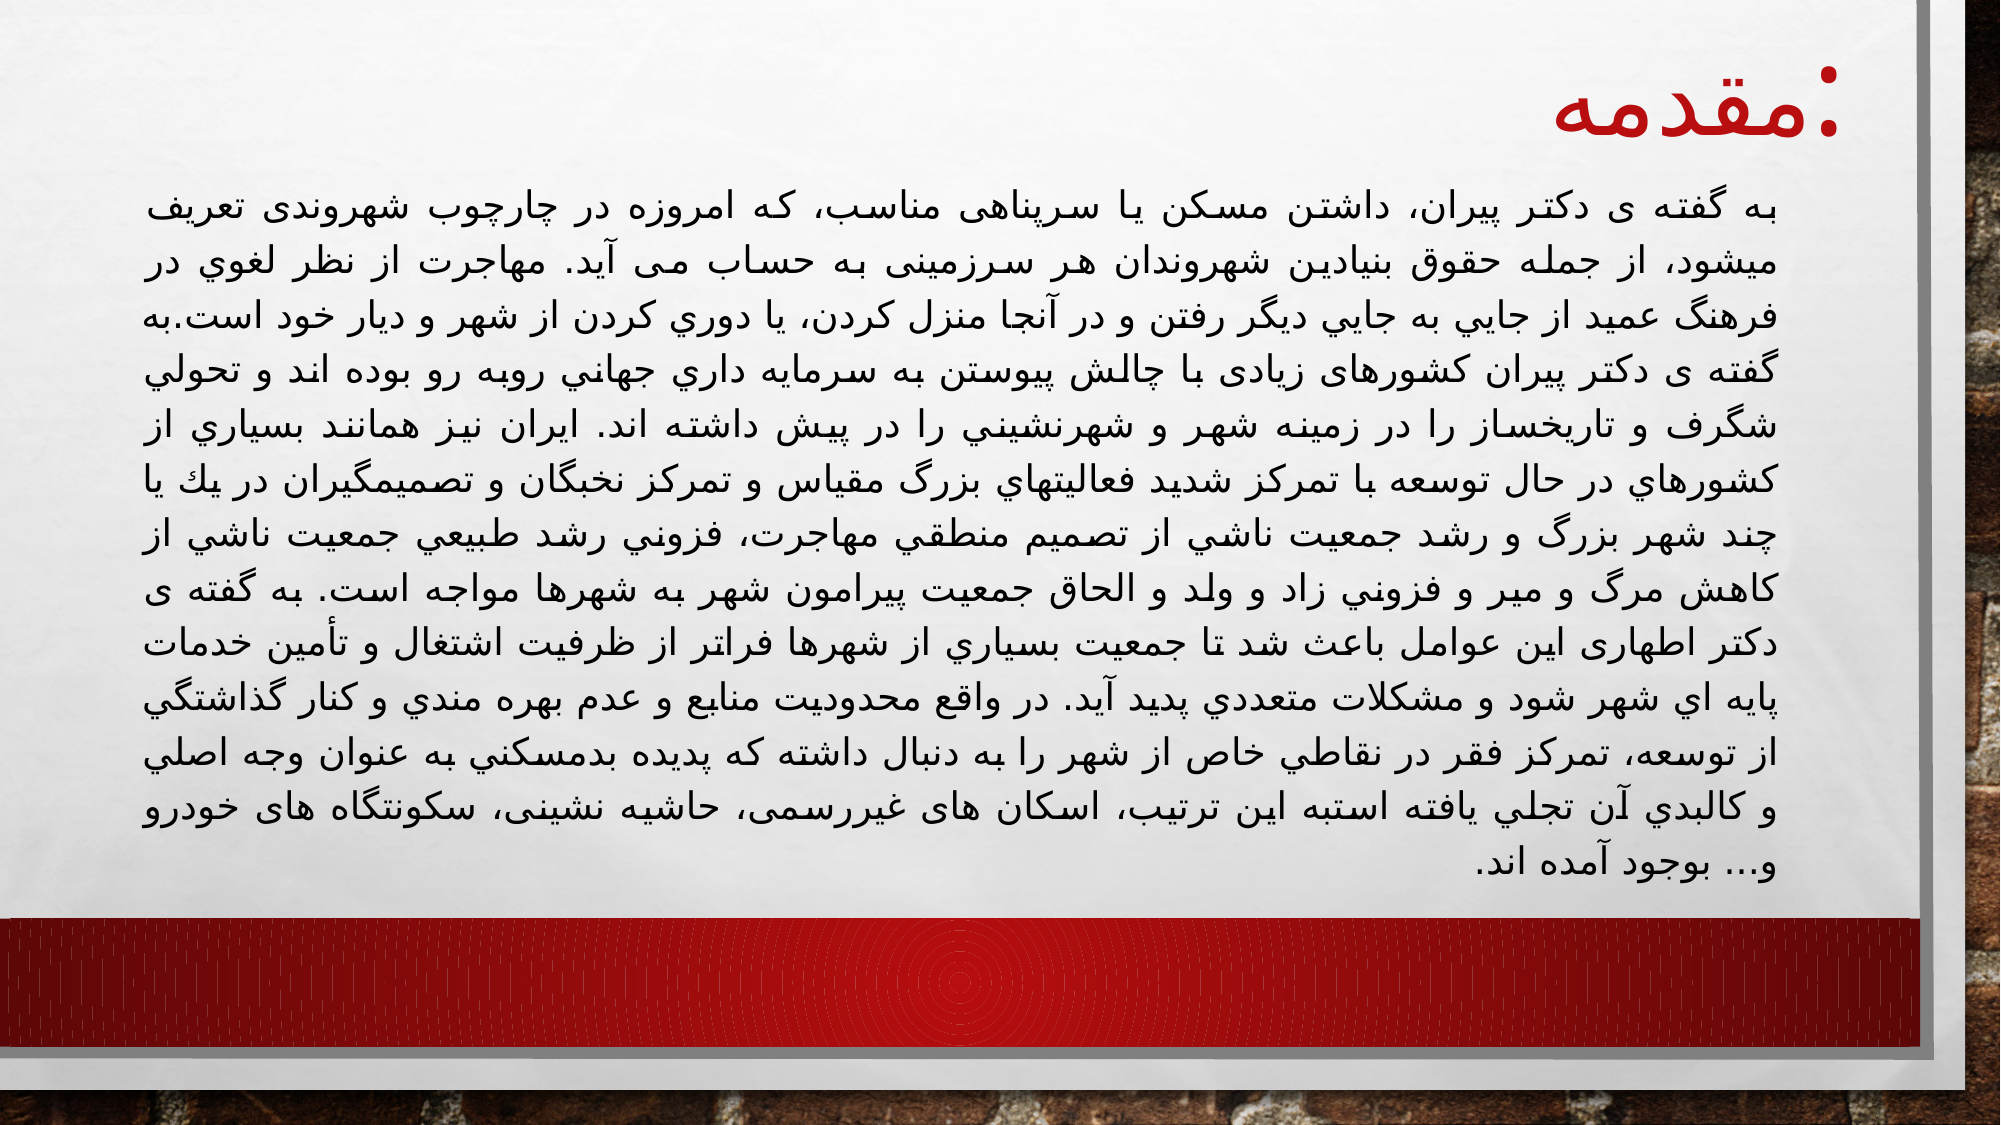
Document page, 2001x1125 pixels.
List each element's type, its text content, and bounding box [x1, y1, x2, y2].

title مقدمه: [155, 0, 1862, 189]
list به گفته ی دکتر پیران، داشتن مسکن یا سرپناهی مناسب، که امروزه در چارچوب شهروندی تعریف میشود، از جمله حقوق بنیادین شهروندان هر سرزمینی به حساب می آید. مهاجرت از نظر لغوي در فرهنگ عمید از جايي به جايي ديگر رفتن و در آنجا منزل كردن، يا دوري كردن از شهر و ديار خود است.به گفته ی دکتر پیران کشورهای زیادی با چالش پيوستن به سرمايه داري جهاني روبه رو بوده اند و تحولي شگرف و تاريخساز را در زمينه شهر و شهرنشيني را در پيش داشته اند. ايران نيز همانند بسياري از كشورهاي در حال توسعه با تمركز شديد فعاليتهاي بزرگ مقياس و تمركز نخبگان و تصميمگيران در يك يا چند شهر بزرگ و رشد جمعيت ناشي از تصميم منطقي مهاجرت، فزوني رشد طبيعي جمعيت ناشي از كاهش مرگ و مير و فزوني زاد و ولد و الحاق جمعيت پيرامون شهر به شهرها مواجه است. به گفته ی دکتر اطهاری اين عوامل باعث شد تا جمعيت بسياري از شهرها فراتر از ظرفيت اشتغال و تأمين خدمات پايه اي شهر شود و مشكلات متعددي پديد آيد. در واقع محدوديت منابع و عدم بهره مندي و كنار گذاشتگي از توسعه، تمركز فقر در نقاطي خاص از شهر را به دنبال داشته كه پديده بدمسكني به عنوان وجه اصلي و كالبدي آن تجلي يافته استبه این ترتیب، اسکان های غیررسمی، حاشیه نشینی، سکونتگاه های خودرو و... بوجود آمده اند. [126, 163, 1794, 891]
picture [0, 0, 2000, 1125]
